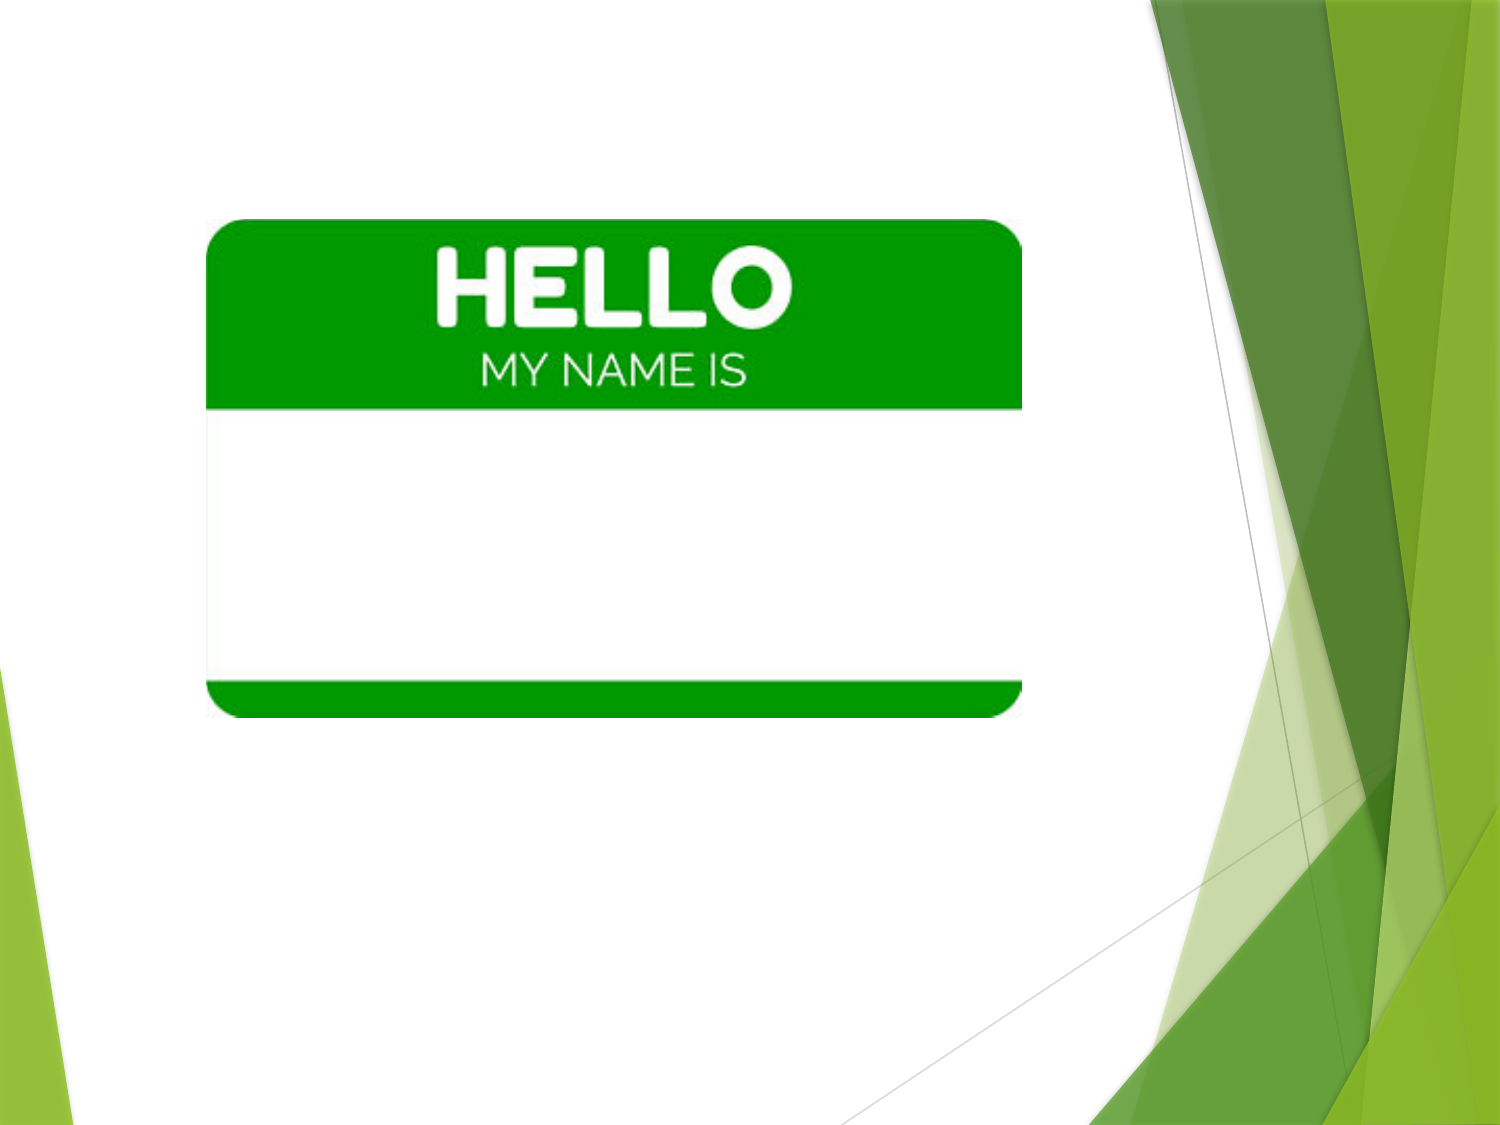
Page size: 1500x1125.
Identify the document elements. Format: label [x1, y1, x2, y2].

list [206, 219, 1022, 719]
